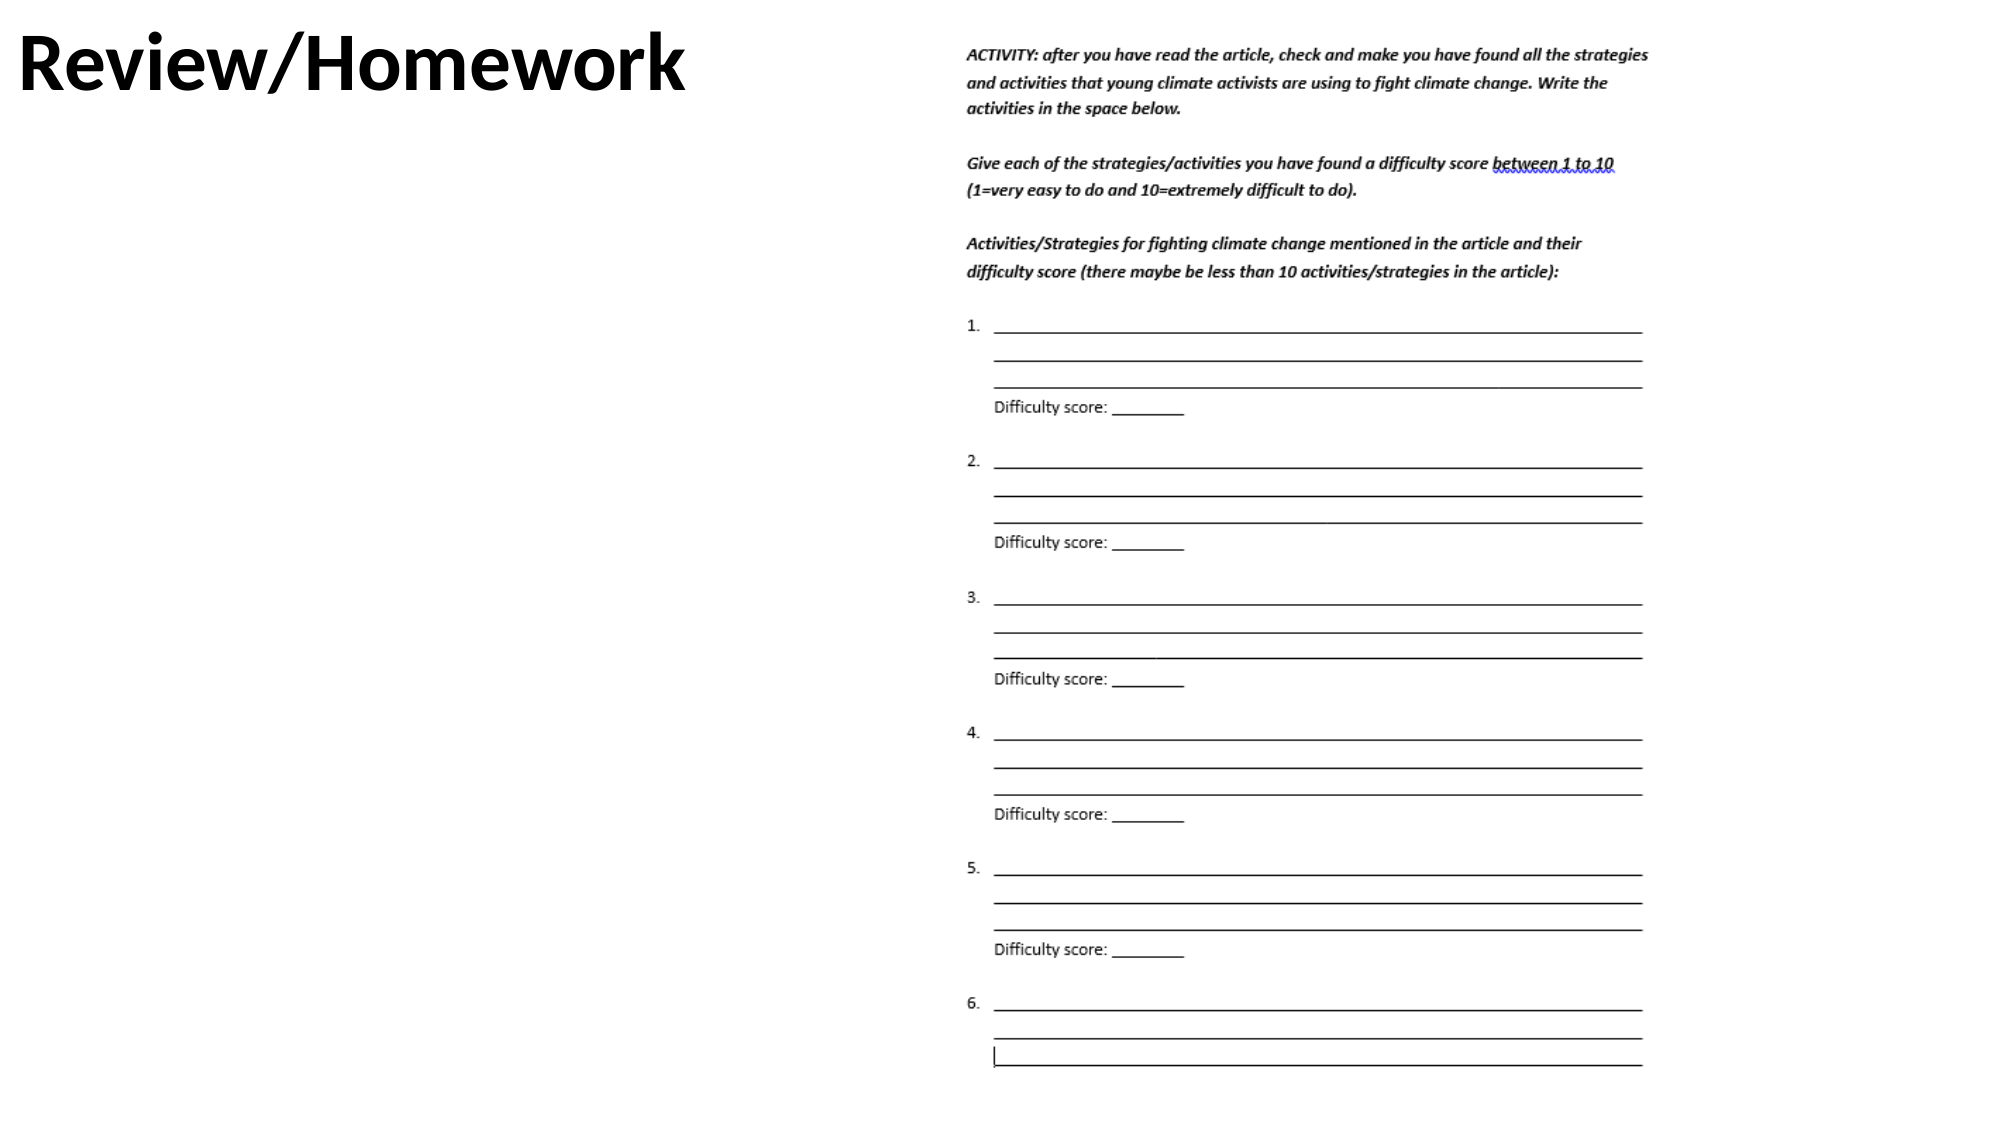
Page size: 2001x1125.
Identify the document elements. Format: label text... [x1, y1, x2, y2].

text_box Review/Homework [3, 0, 702, 115]
picture [960, 41, 1666, 1089]
